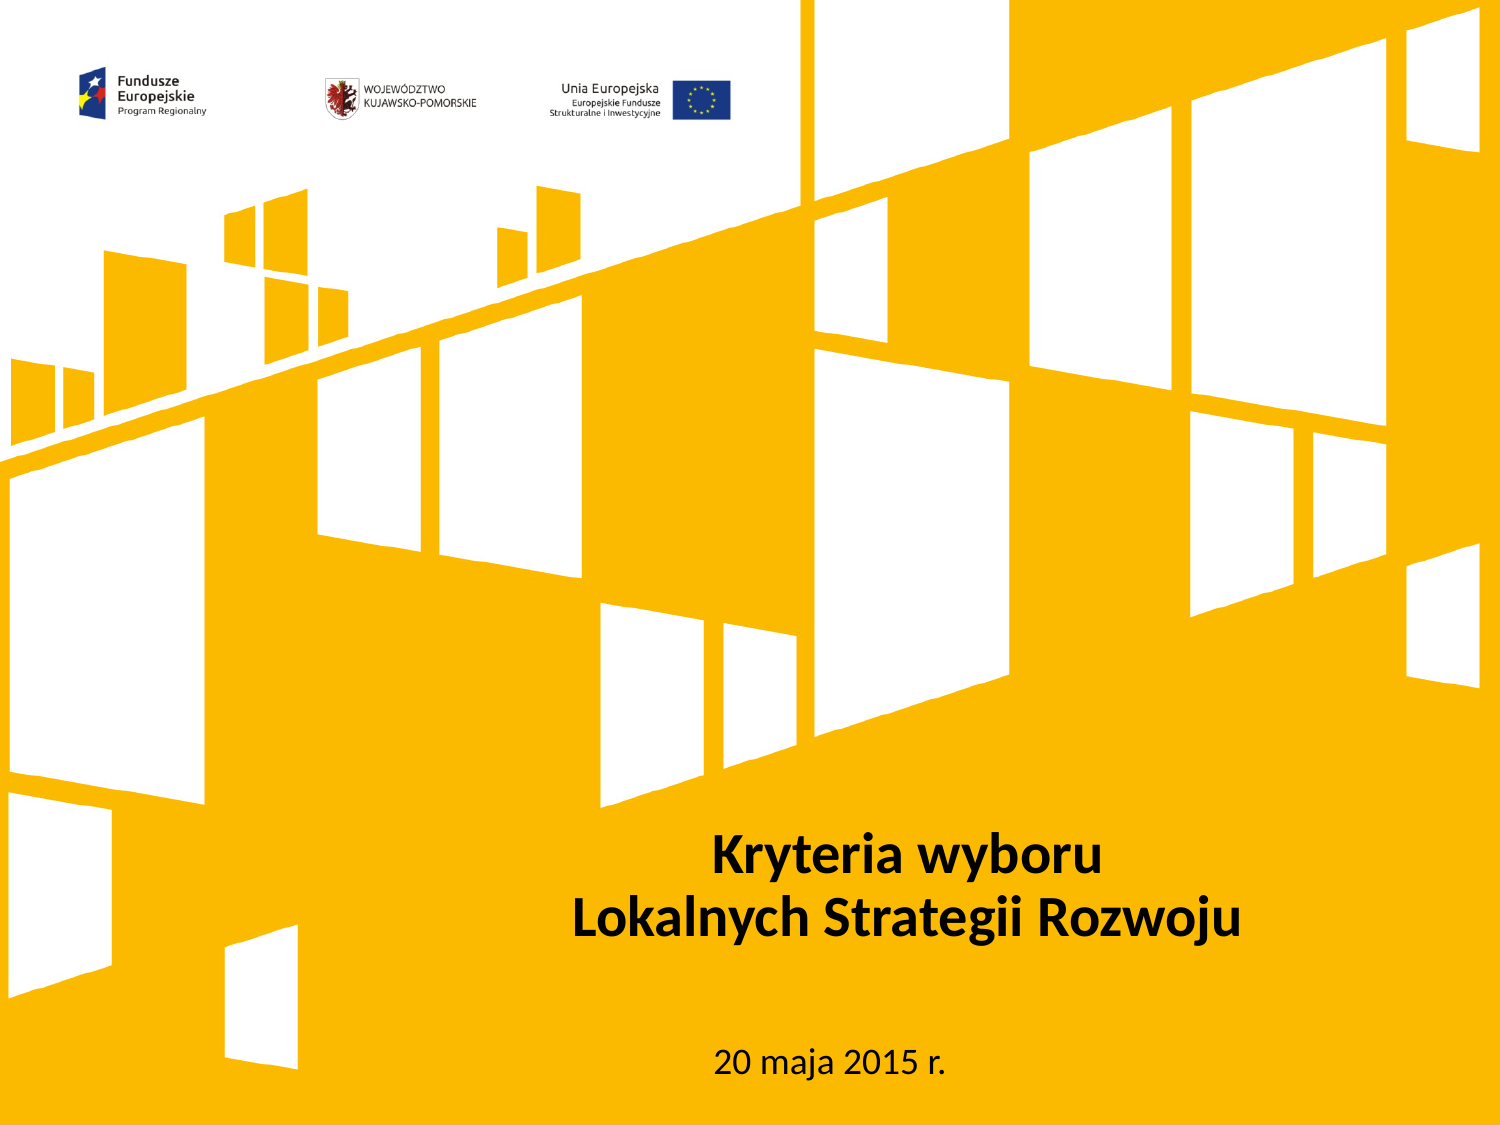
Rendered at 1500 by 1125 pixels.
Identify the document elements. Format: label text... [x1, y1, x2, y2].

text_box 20 maja 2015 r. [534, 1030, 1125, 1090]
picture [0, 0, 1500, 1125]
list Kryteria wyboru Lokalnych Strategii Rozwoju [388, 815, 1441, 1077]
